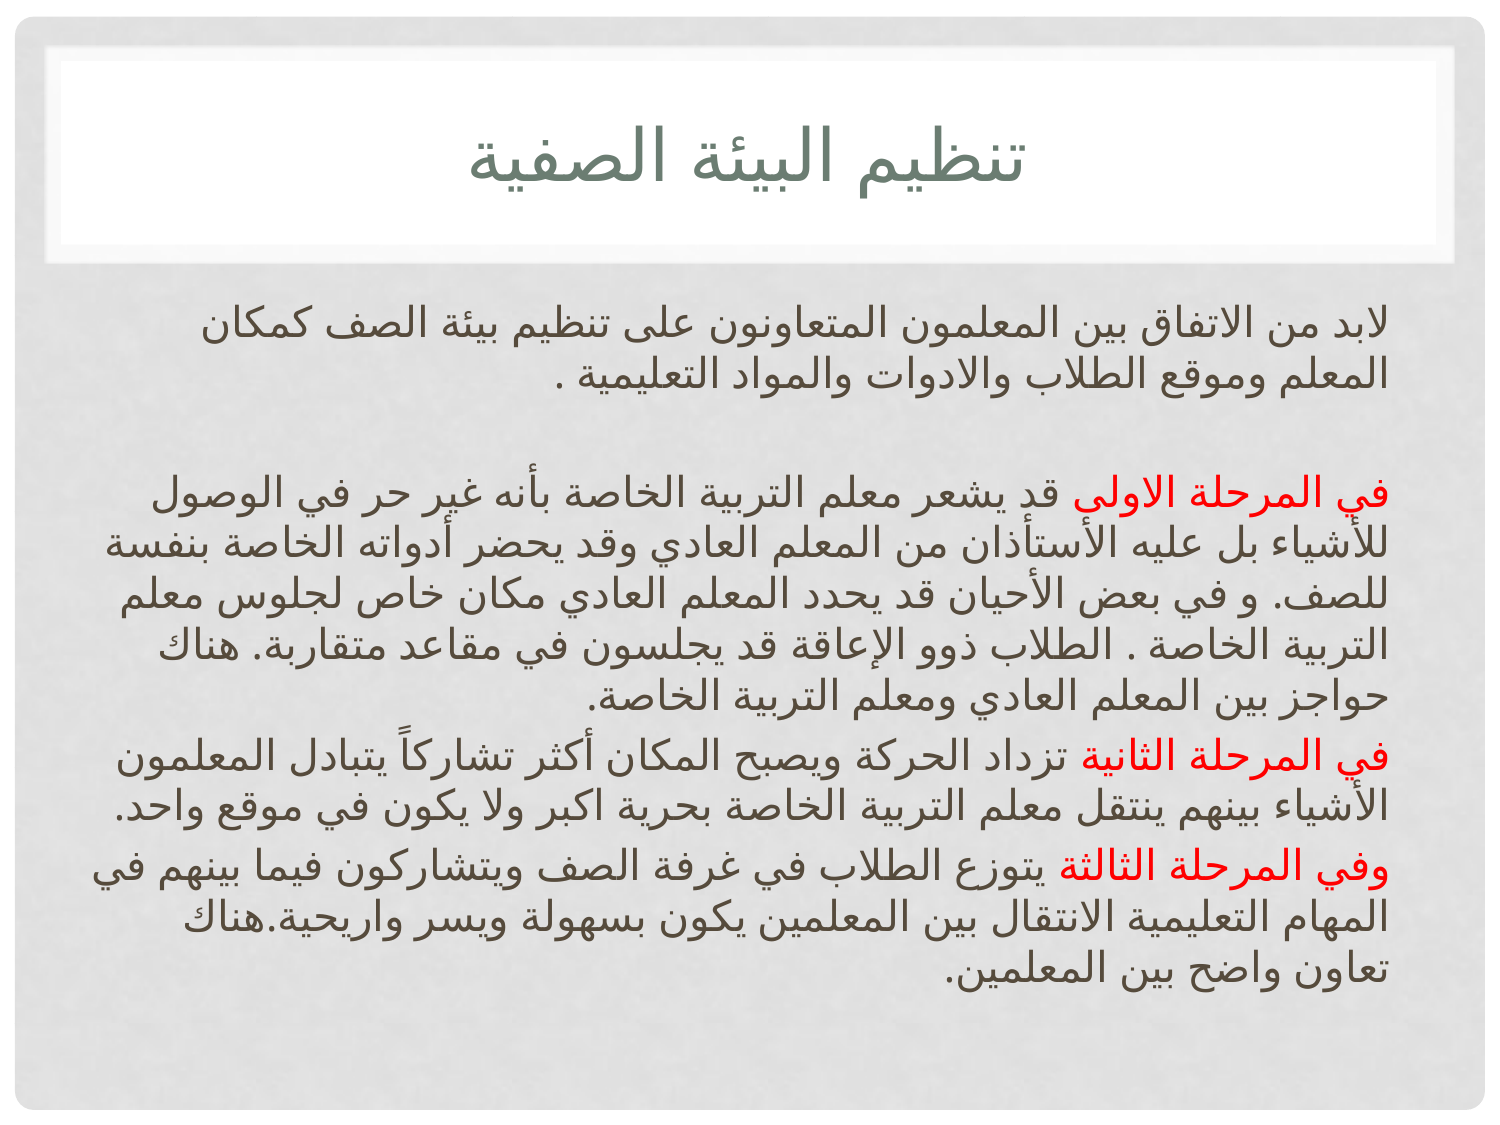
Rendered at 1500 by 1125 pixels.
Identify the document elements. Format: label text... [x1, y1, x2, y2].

list لابد من الاتفاق بين المعلمون المتعاونون على تنظيم بيئة الصف كمكان المعلم وموقع الطلاب والادوات والمواد التعليمية . في المرحلة الاولى قد يشعر معلم التربية الخاصة بأنه غير حر في الوصول للأشياء بل عليه الأستأذان من المعلم العادي وقد يحضر أدواته الخاصة بنفسة للصف. و في بعض الأحيان قد يحدد المعلم العادي مكان خاص لجلوس معلم التربية الخاصة . الطلاب ذوو الإعاقة قد يجلسون في مقاعد متقاربة. هناك حواجز بين المعلم العادي ومعلم التربية الخاصة. في المرحلة الثانية تزداد الحركة ويصبح المكان أكثر تشاركاً يتبادل المعلمون الأشياء بينهم ينتقل معلم التربية الخاصة بحرية اكبر ولا يكون في موقع واحد. وفي المرحلة الثالثة يتوزع الطلاب في غرفة الصف ويتشاركون فيما بينهم في المهام التعليمية الانتقال بين المعلمين يكون بسهولة ويسر واريحية.هناك تعاون واضح بين المعلمين. [75, 287, 1425, 1005]
title تنظيم البيئة الصفية [69, 66, 1425, 238]
